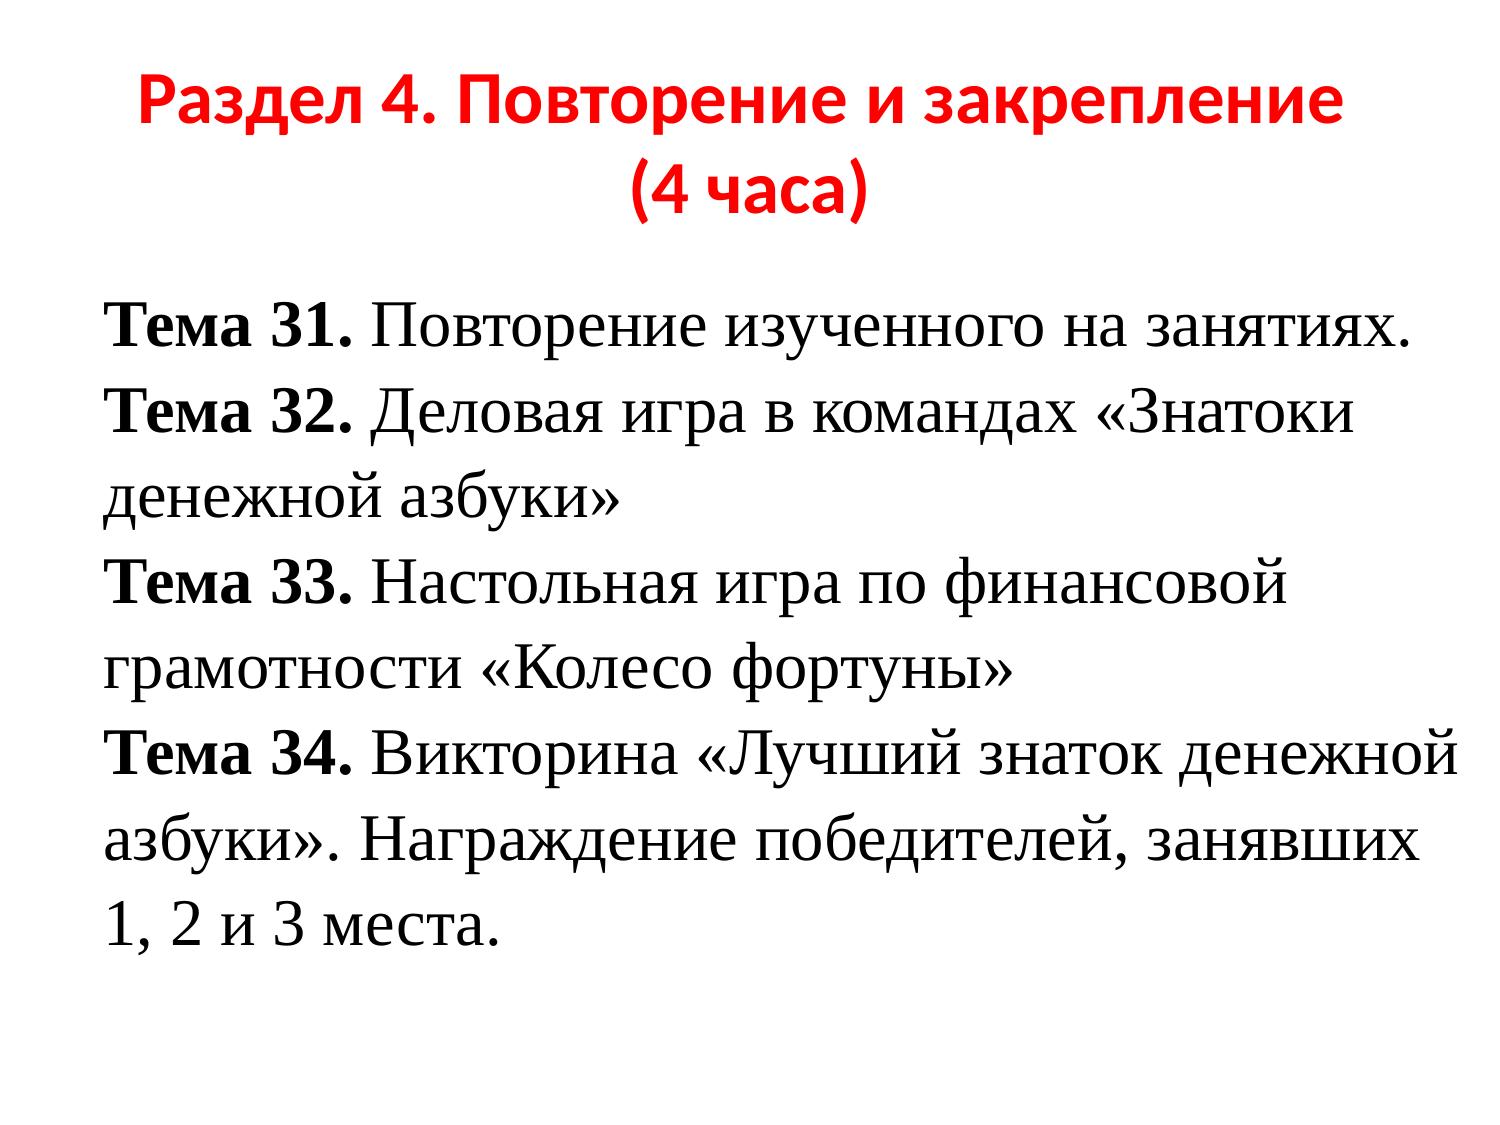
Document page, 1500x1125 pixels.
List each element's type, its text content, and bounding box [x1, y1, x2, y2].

title Раздел 4. Повторение и закрепление (4 часа) [75, 45, 1425, 233]
text_box Тема 31. Повторение изученного на занятиях. Тема 32. Деловая игра в командах «Знатоки денежной азбуки» Тема 33. Настольная игра по финансовой грамотности «Колесо фортуны» Тема 34. Викторина «Лучший знаток денежной азбуки». Награждение победителей, занявших 1, 2 и 3 места. [88, 101, 1483, 967]
